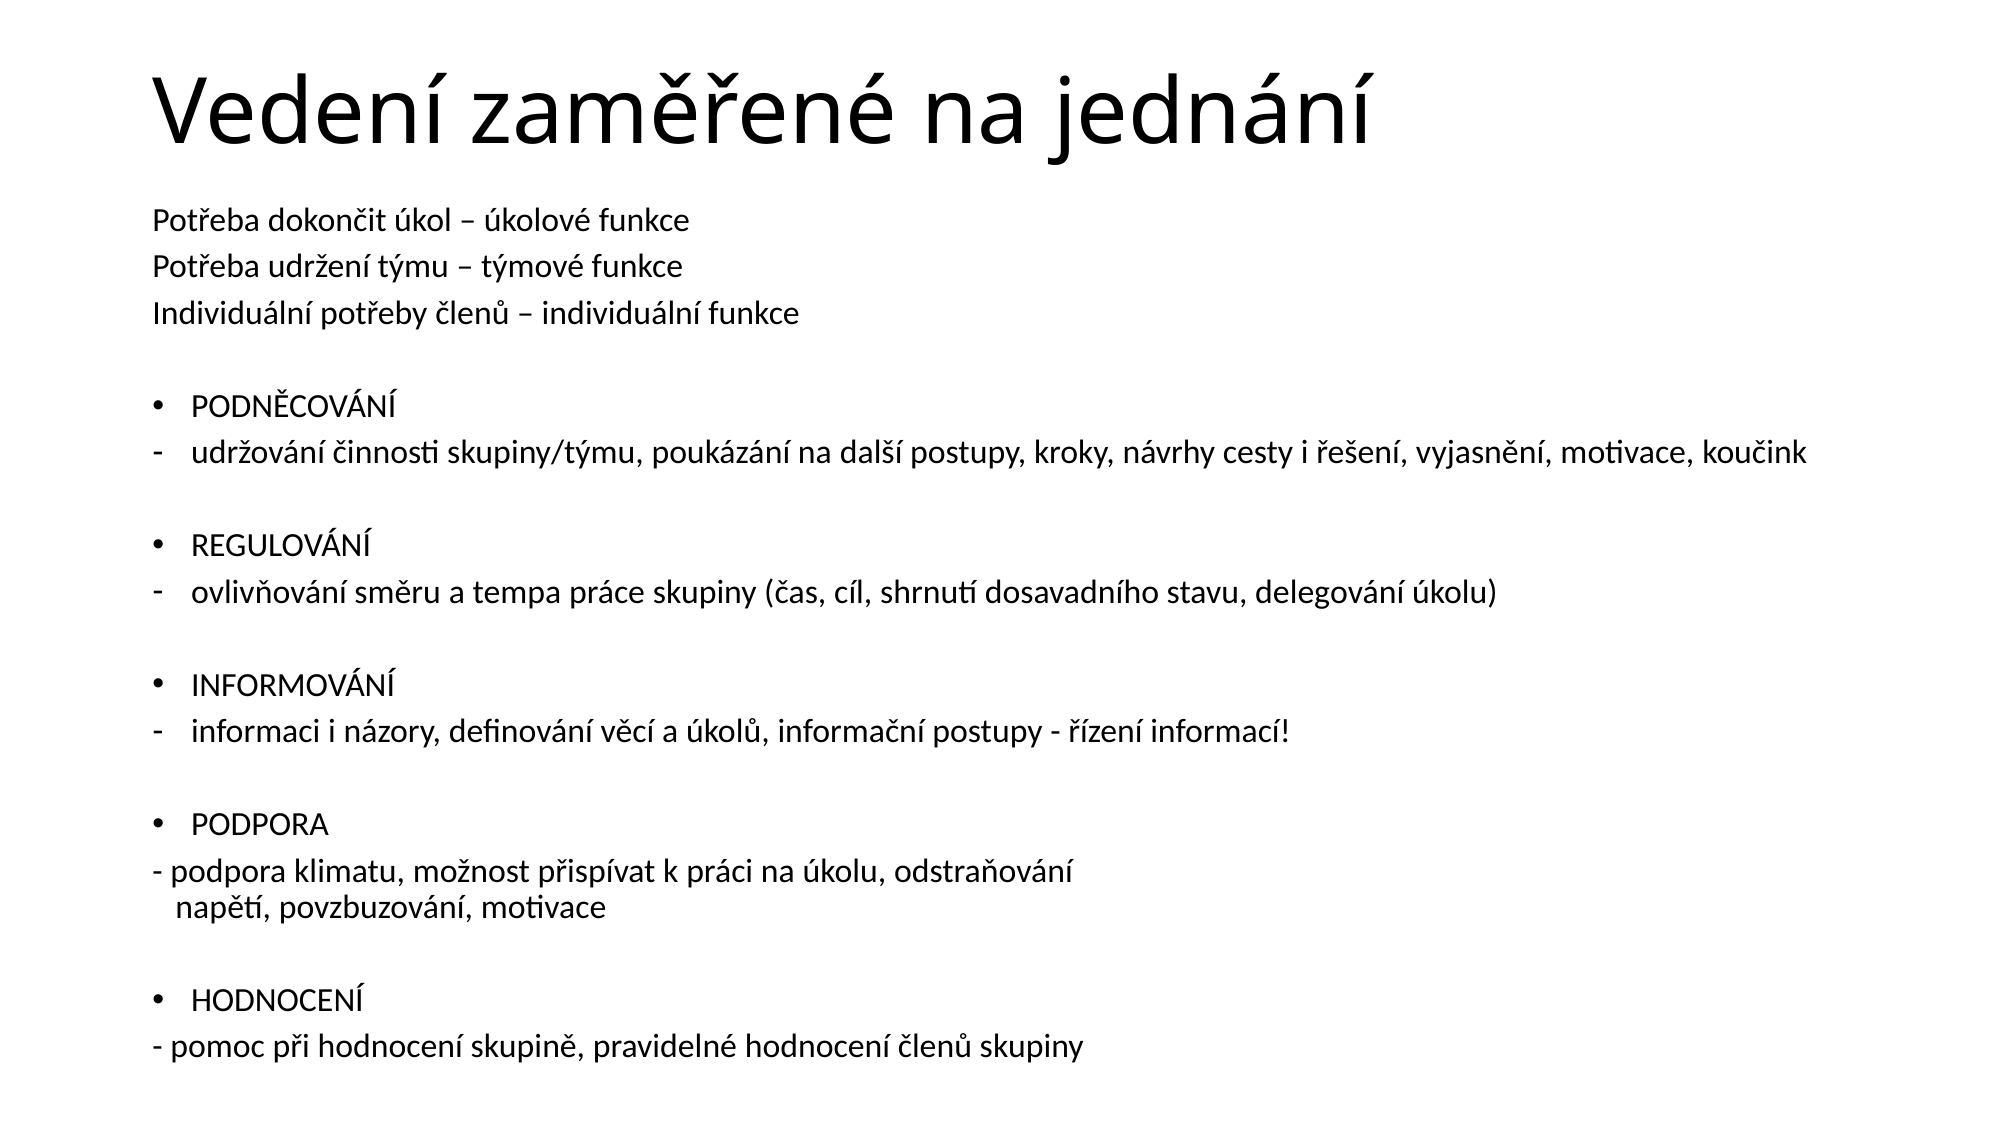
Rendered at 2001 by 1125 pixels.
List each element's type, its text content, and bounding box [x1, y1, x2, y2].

title Vedení zaměřené na jednání [137, 59, 1863, 194]
list Potřeba dokončit úkol – úkolové funkce Potřeba udržení týmu – týmové funkce Individuální potřeby členů – individuální funkce PODNĚCOVÁNÍ udržování činnosti skupiny/týmu, poukázání na další postupy, kroky, návrhy cesty i řešení, vyjasnění, motivace, koučink REGULOVÁNÍ ovlivňování směru a tempa práce skupiny (čas, cíl, shrnutí dosavadního stavu, delegování úkolu) INFORMOVÁNÍ informaci i názory, definování věcí a úkolů, informační postupy - řízení informací! PODPORA - podpora klimatu, možnost přispívat k práci na úkolu, odstraňování napětí, povzbuzování, motivace HODNOCENÍ - pomoc při hodnocení skupině, pravidelné hodnocení členů skupiny [137, 194, 1863, 1097]
